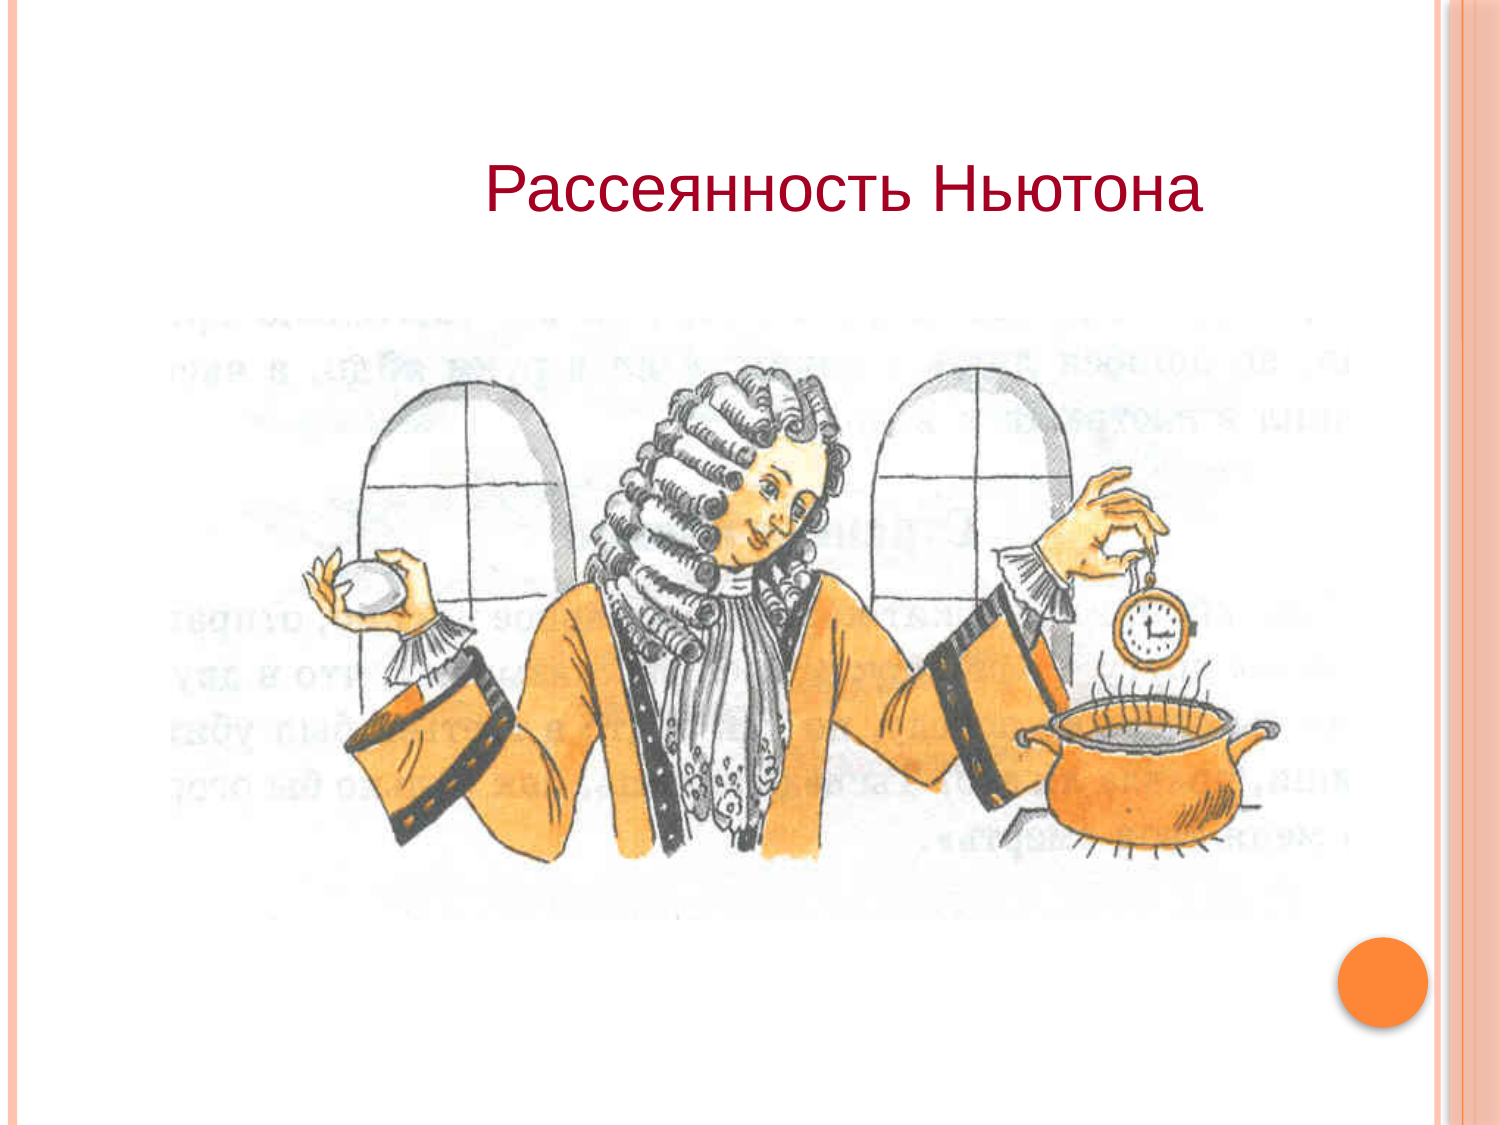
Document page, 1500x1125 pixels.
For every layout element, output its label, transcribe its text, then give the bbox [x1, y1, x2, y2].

picture [170, 318, 1349, 921]
text_box Рассеянность Ньютона [324, 137, 1364, 232]
